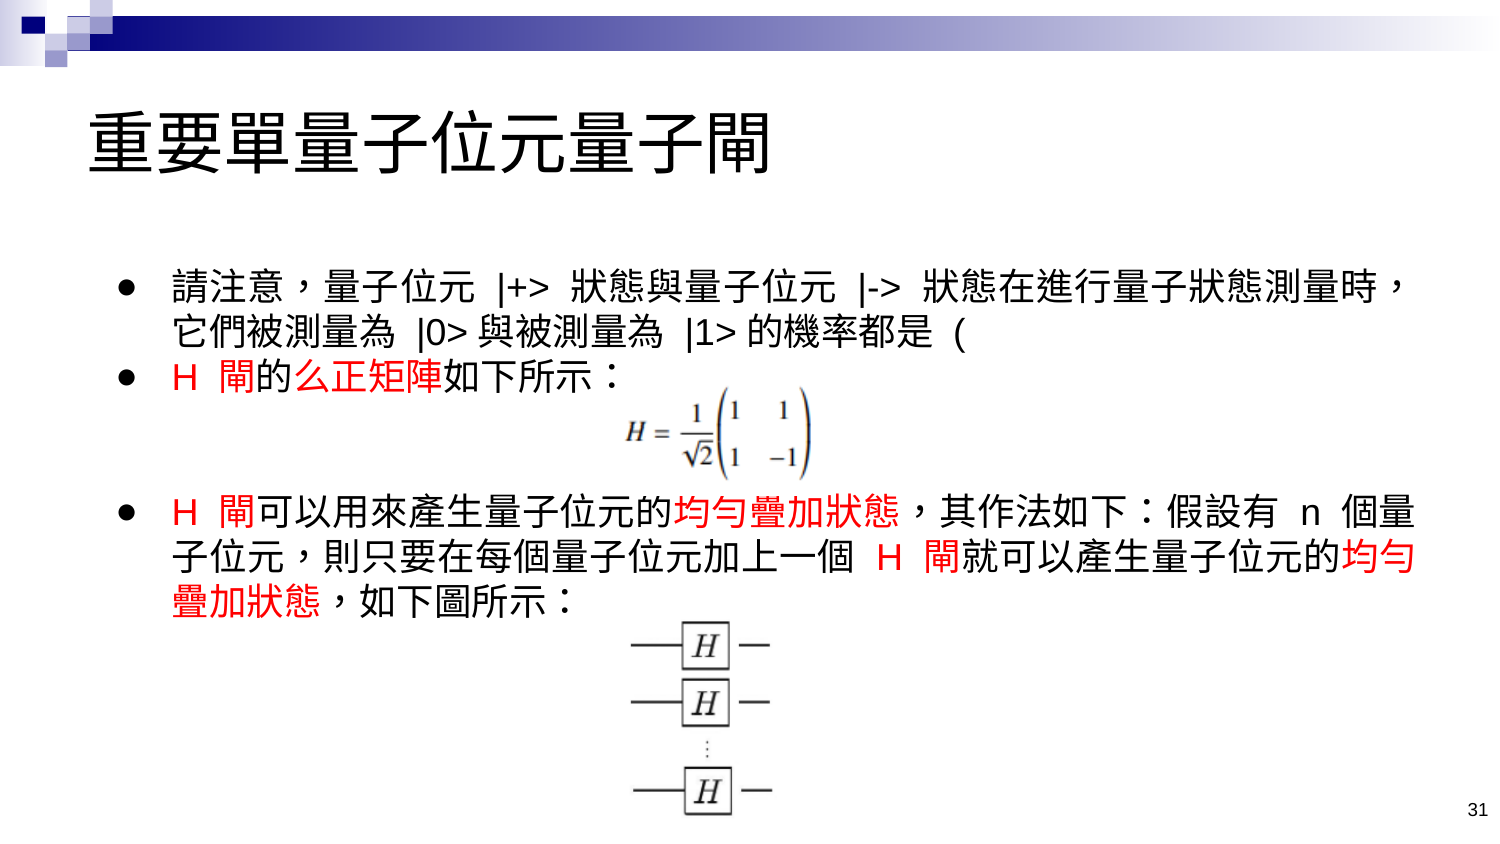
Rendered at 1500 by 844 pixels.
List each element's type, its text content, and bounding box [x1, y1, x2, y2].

picture [616, 369, 825, 497]
title 重要單量子位元量子閘 [75, 56, 1425, 226]
picture [616, 609, 785, 824]
slide_number 31 [1149, 796, 1500, 827]
